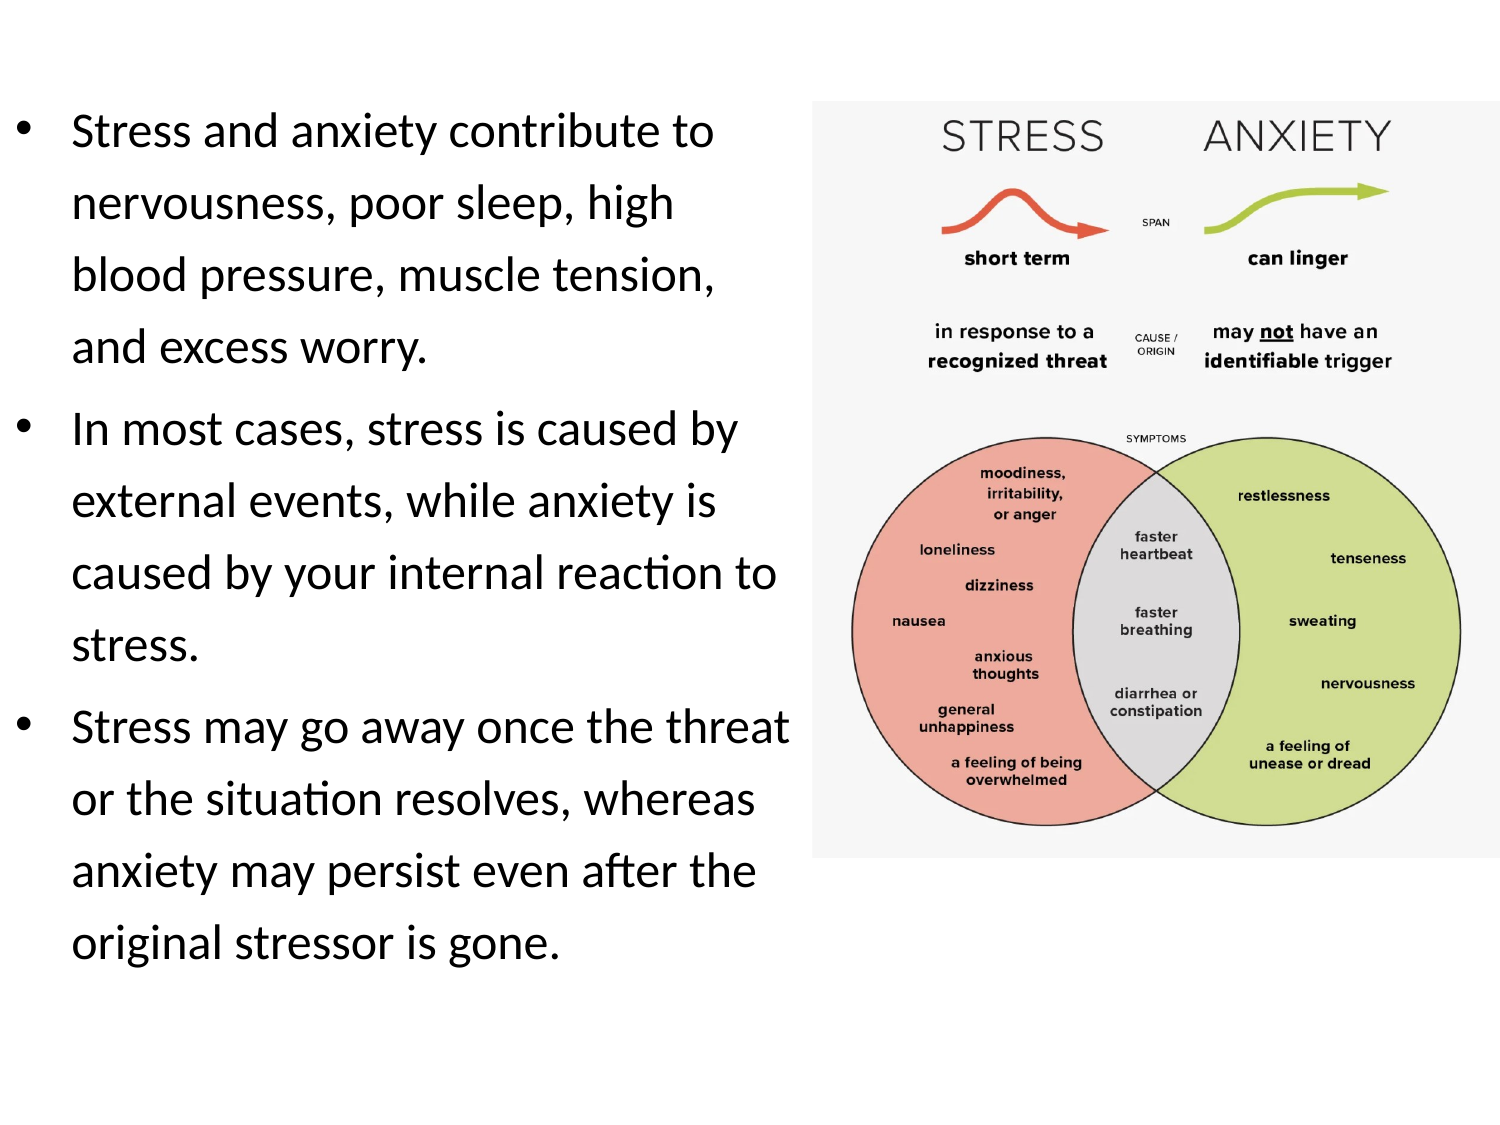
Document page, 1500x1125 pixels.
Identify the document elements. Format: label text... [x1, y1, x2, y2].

list Stress and anxiety contribute to nervousness, poor sleep, high blood pressure, muscle tension, and excess worry. In most cases, stress is caused by external events, while anxiety is caused by your internal reaction to stress. Stress may go away once the threat or the situation resolves, whereas anxiety may persist even after the original stressor is gone. [0, 78, 813, 894]
picture [812, 101, 1500, 858]
